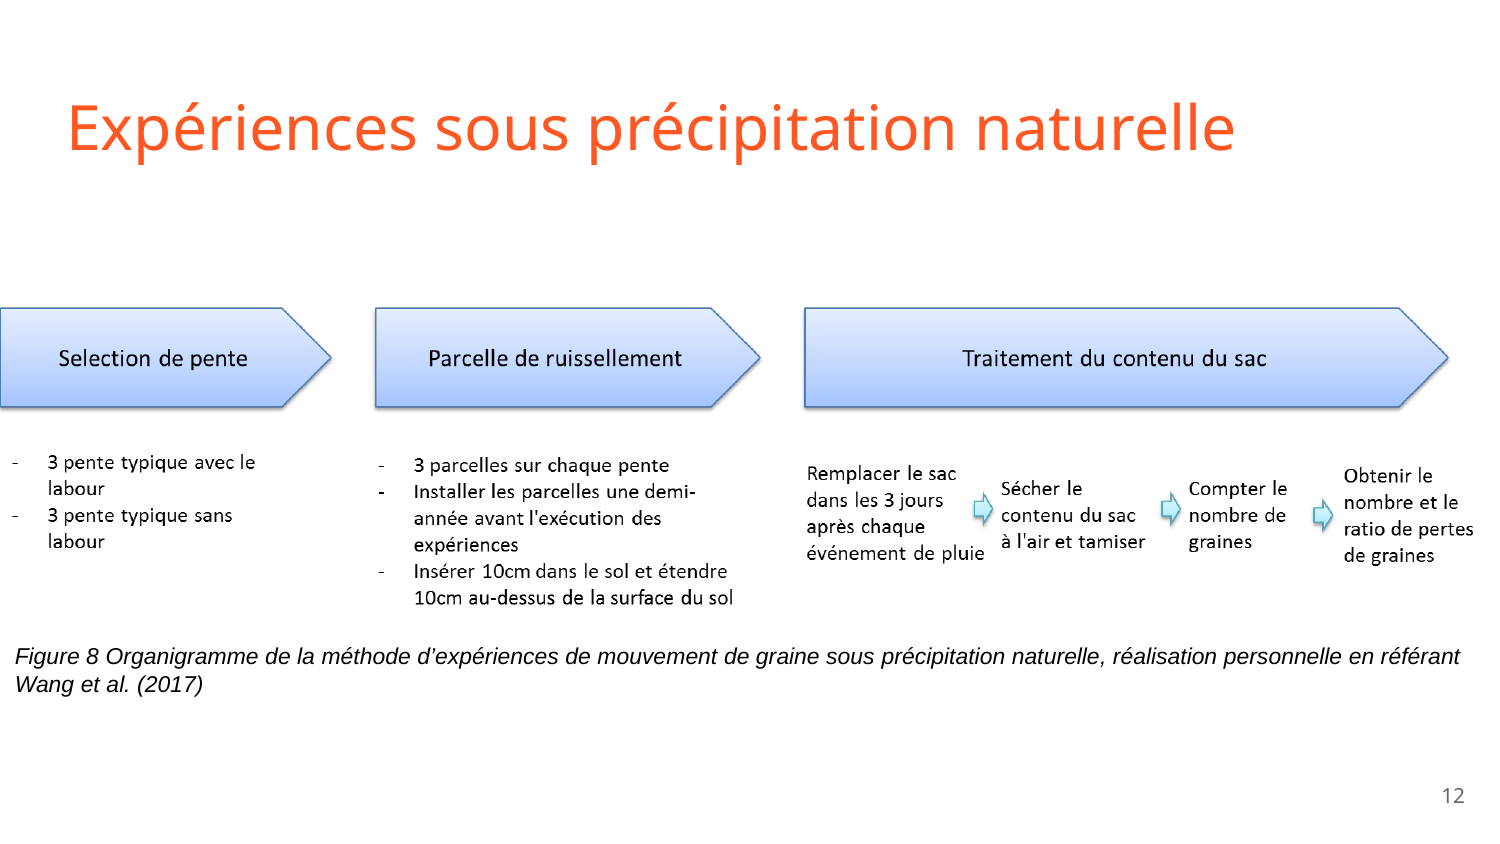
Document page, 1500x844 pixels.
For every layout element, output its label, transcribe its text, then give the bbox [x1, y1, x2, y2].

picture [0, 303, 1494, 623]
text_box Figure 8 Organigramme de la méthode d’expériences de mouvement de graine sous précipitation naturelle, réalisation personnelle en référant Wang et al. (2017) [0, 634, 1500, 705]
title Expériences sous précipitation naturelle [51, 72, 1449, 167]
slide_number 12 [1389, 764, 1480, 830]
